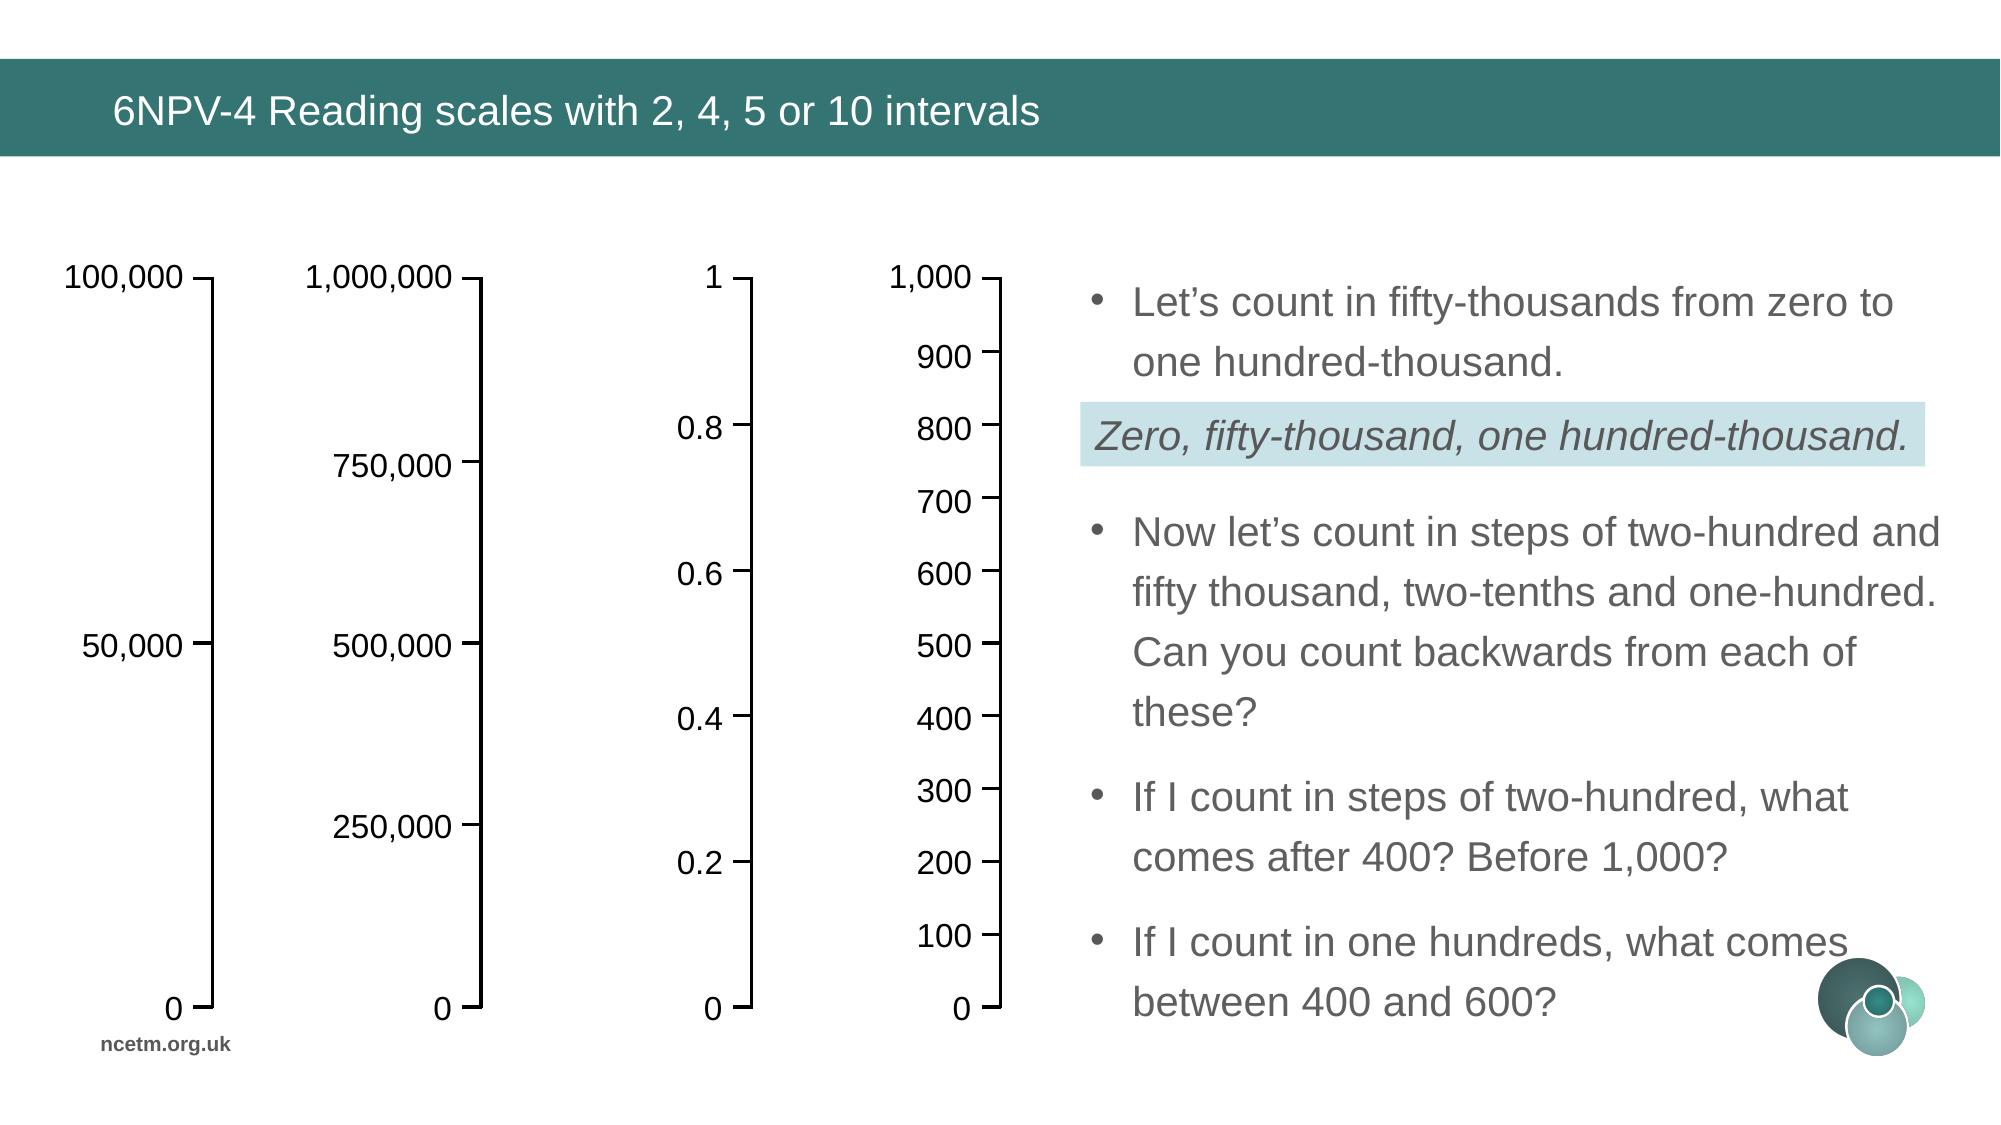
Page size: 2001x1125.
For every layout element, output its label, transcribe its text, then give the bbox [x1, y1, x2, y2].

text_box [285, 436, 468, 854]
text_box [618, 247, 753, 1036]
picture [1818, 1049, 1925, 1056]
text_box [638, 398, 739, 890]
text_box Let’s count in fifty-thousands from zero to one hundred-thousand. Now let’s count in steps of two-hundred and fifty thousand, two-tenths and one-hundred. Can you count backwards from each of these? If I count in steps of two-hundred, what comes after 400? Before 1,000? If I count in one hundreds, what comes between 400 and 600? [1075, 257, 1972, 1049]
text_box Zero, fifty-thousand, one hundred-thousand. [1080, 401, 1926, 467]
title 6NPV-4 Reading scales with 2, 4, 5 or 10 intervals [97, 76, 1945, 147]
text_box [28, 247, 214, 1036]
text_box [864, 327, 988, 963]
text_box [840, 247, 1002, 1036]
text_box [244, 247, 483, 1036]
